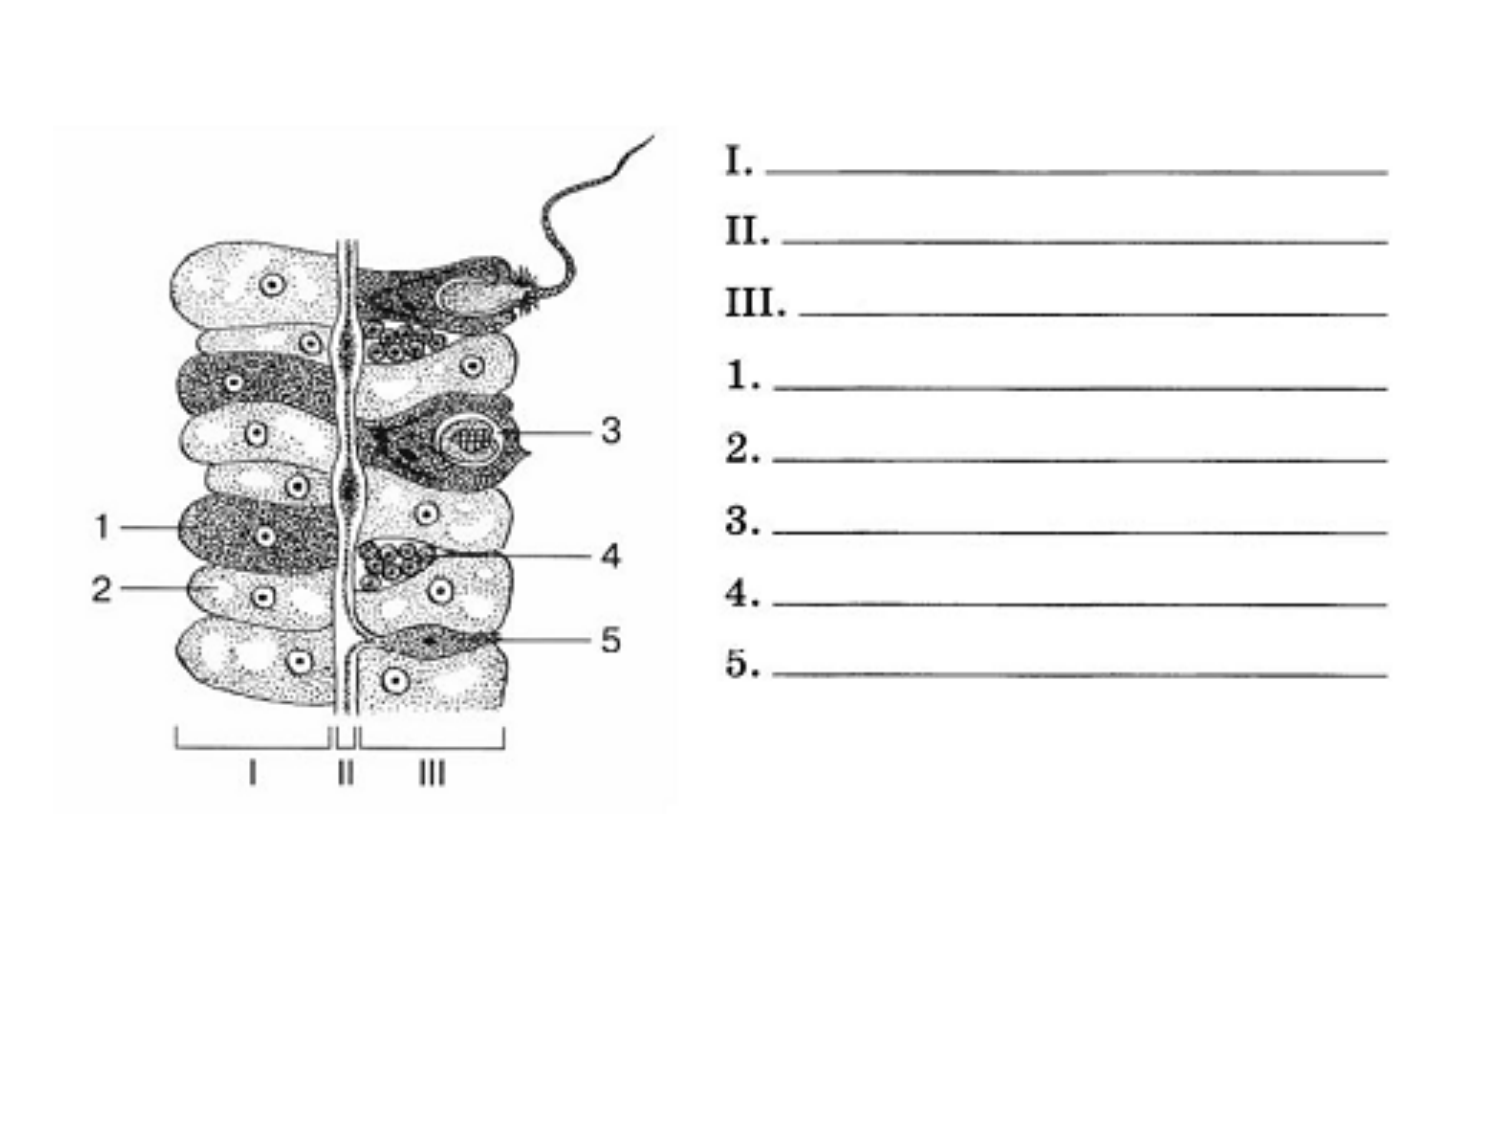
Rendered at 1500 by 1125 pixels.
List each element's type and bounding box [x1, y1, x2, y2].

picture [52, 125, 1424, 814]
